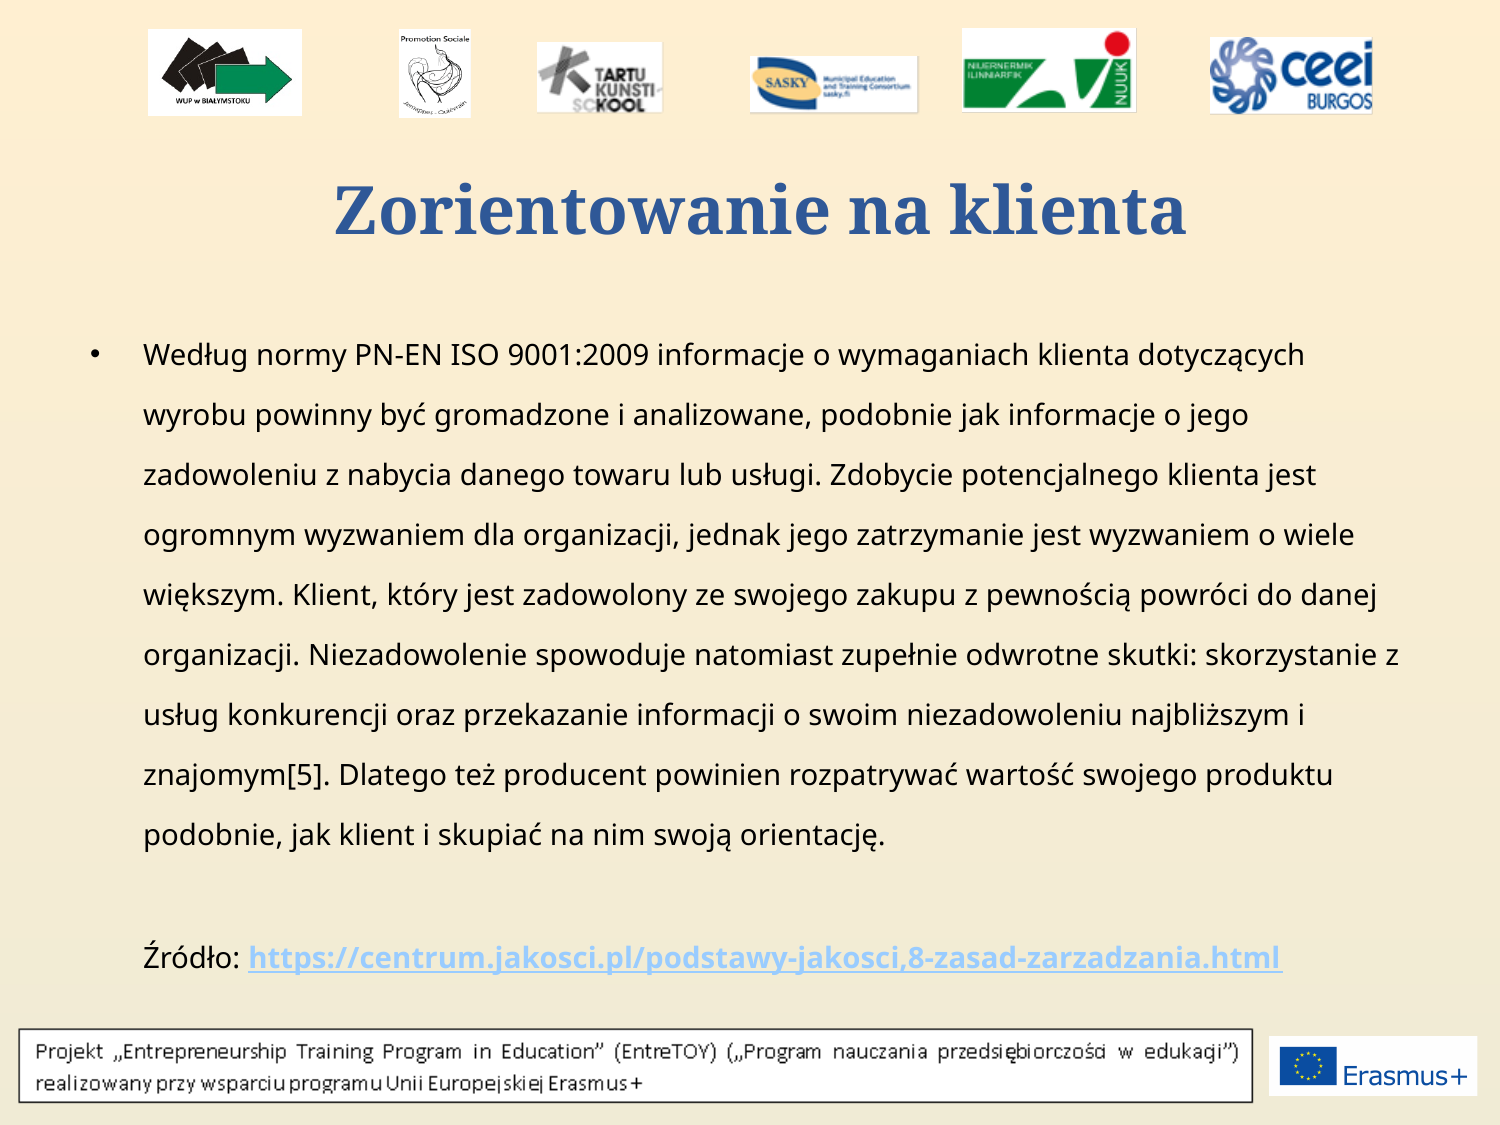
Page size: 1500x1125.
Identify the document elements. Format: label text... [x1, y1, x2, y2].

picture [1210, 37, 1374, 116]
picture [148, 29, 302, 116]
picture [537, 42, 668, 118]
picture [399, 29, 471, 118]
picture [17, 1027, 1255, 1105]
list Według normy PN-EN ISO 9001:2009 informacje o wymaganiach klienta dotyczących wyrobu powinny być gromadzone i analizowane, podobnie jak informacje o jego zadowoleniu z nabycia danego towaru lub usługi. Zdobycie potencjalnego klienta jest ogromnym wyzwaniem dla organizacji, jednak jego zatrzymanie jest wyzwaniem o wiele większym. Klient, który jest zadowolony ze swojego zakupu z pewnością powróci do danej organizacji. Niezadowolenie spowoduje natomiast zupełnie odwrotne skutki: skorzystanie z usług konkurencji oraz przekazanie informacji o swoim niezadowoleniu najbliższym i znajomym[5]. Dlatego też producent powinien rozpatrywać wartość swojego produktu podobnie, jak klient i skupiać na nim swoją orientację. Źródło: https://centrum.jakosci.pl/podstawy-jakosci,8-zasad-zarzadzania.html [75, 262, 1425, 1005]
picture [750, 56, 921, 116]
title Zorientowanie na klienta [100, 137, 1424, 256]
picture [962, 28, 1140, 116]
